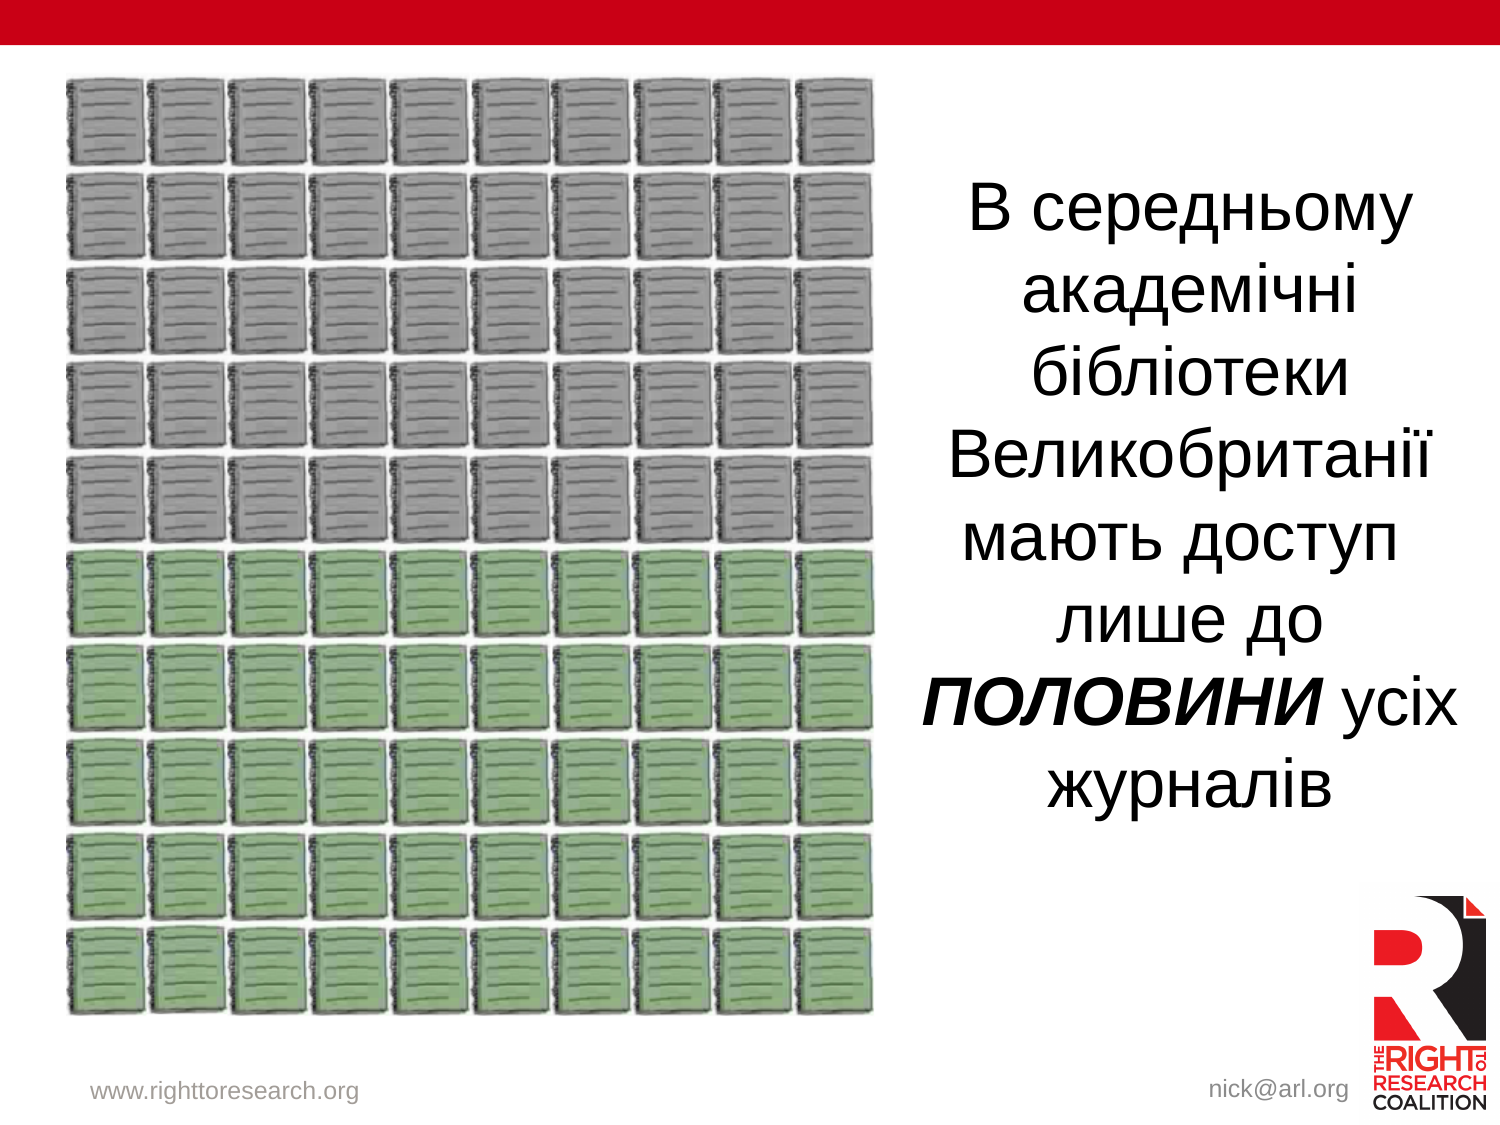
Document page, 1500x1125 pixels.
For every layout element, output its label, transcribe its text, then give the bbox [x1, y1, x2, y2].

title В середньому академічні бібліотеки Великобританії мають доступ лише до ПОЛОВИНИ усіх журналів [924, 106, 1494, 877]
picture [1359, 882, 1500, 1125]
footer www.righttoresearch.org [75, 1051, 550, 1112]
picture [66, 49, 920, 1040]
